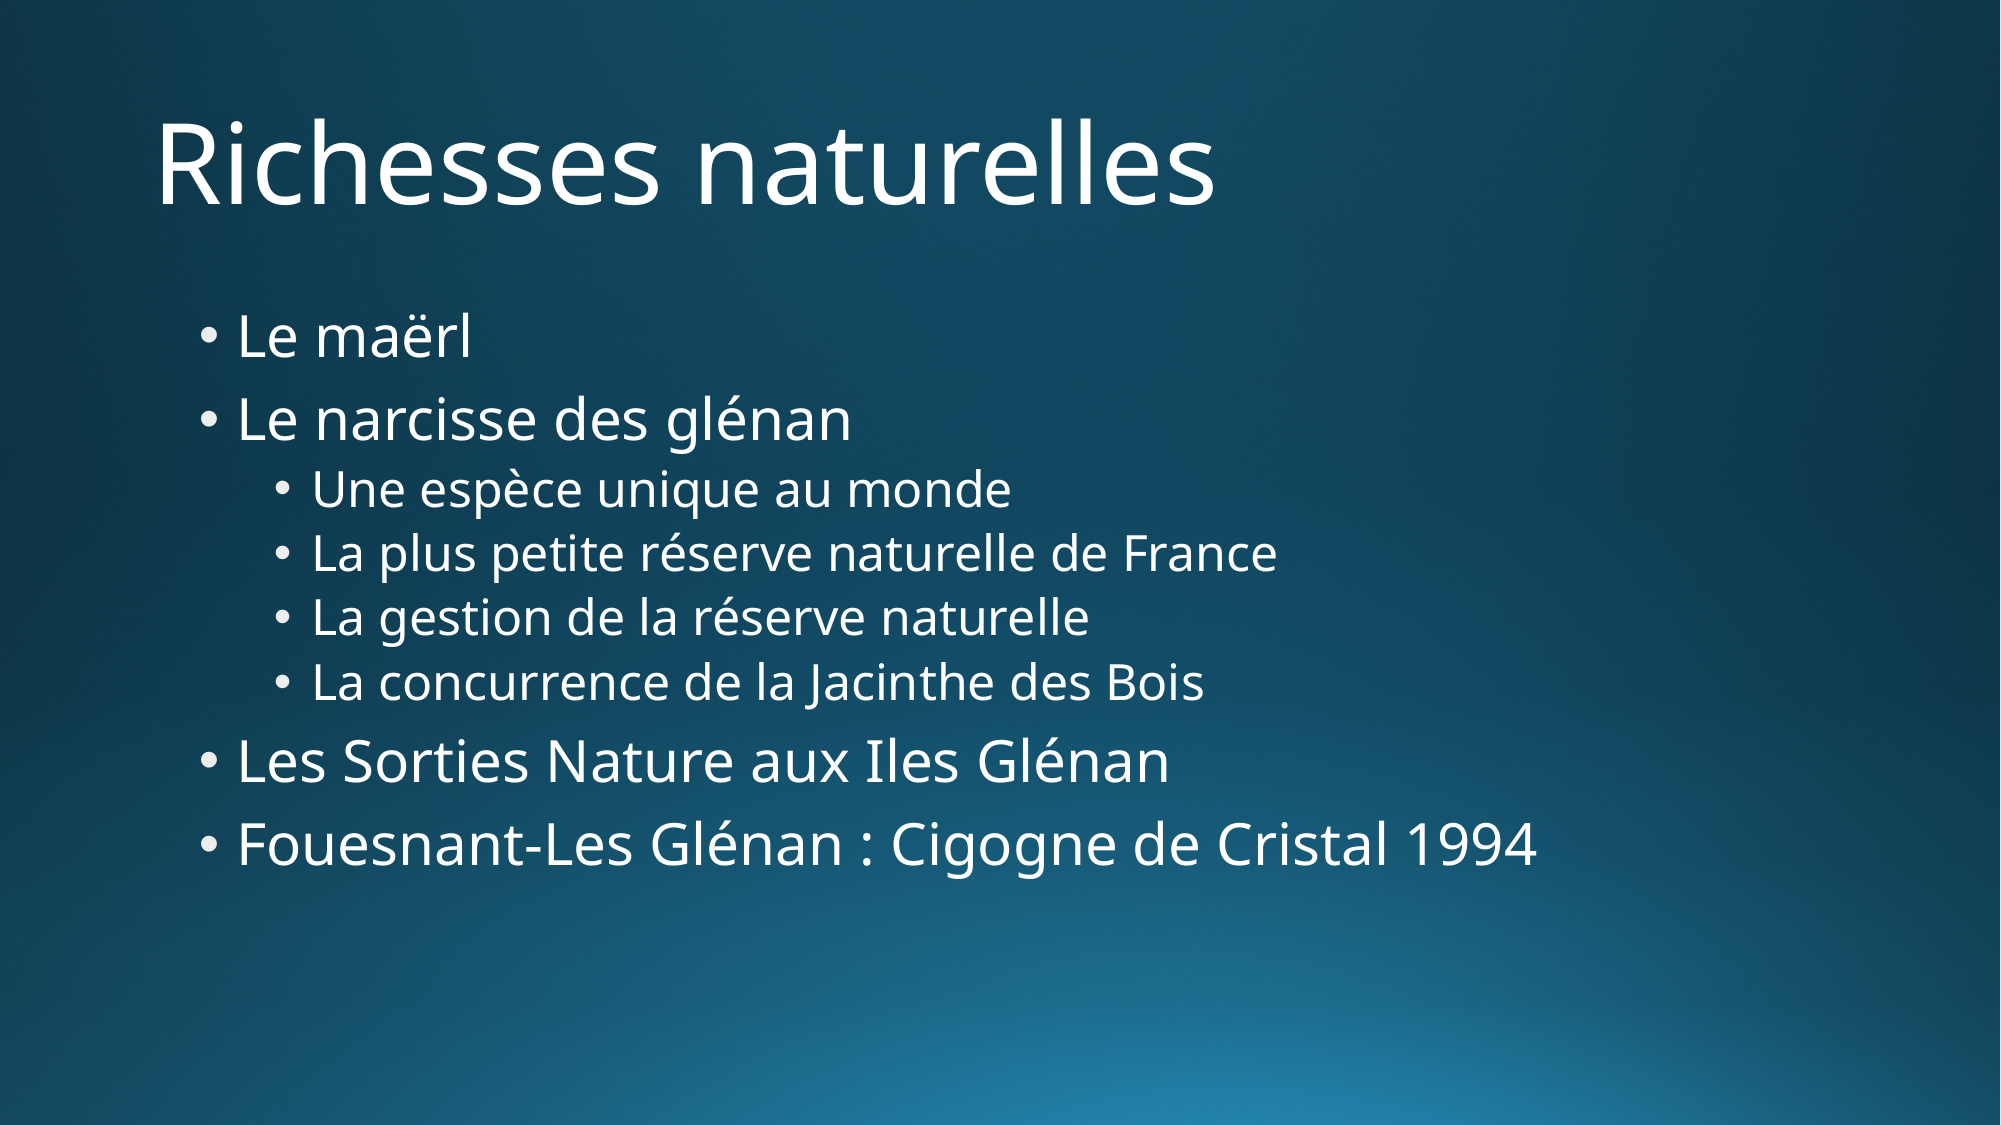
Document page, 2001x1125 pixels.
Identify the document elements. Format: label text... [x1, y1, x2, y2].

title Richesses naturelles [137, 59, 1863, 278]
list Le maërl Le narcisse des glénan Une espèce unique au monde La plus petite réserve naturelle de France La gestion de la réserve naturelle La concurrence de la Jacinthe des Bois Les Sorties Nature aux Iles Glénan Fouesnant-Les Glénan : Cigogne de Cristal 1994 [183, 299, 1863, 1014]
picture [0, 0, 2001, 1125]
